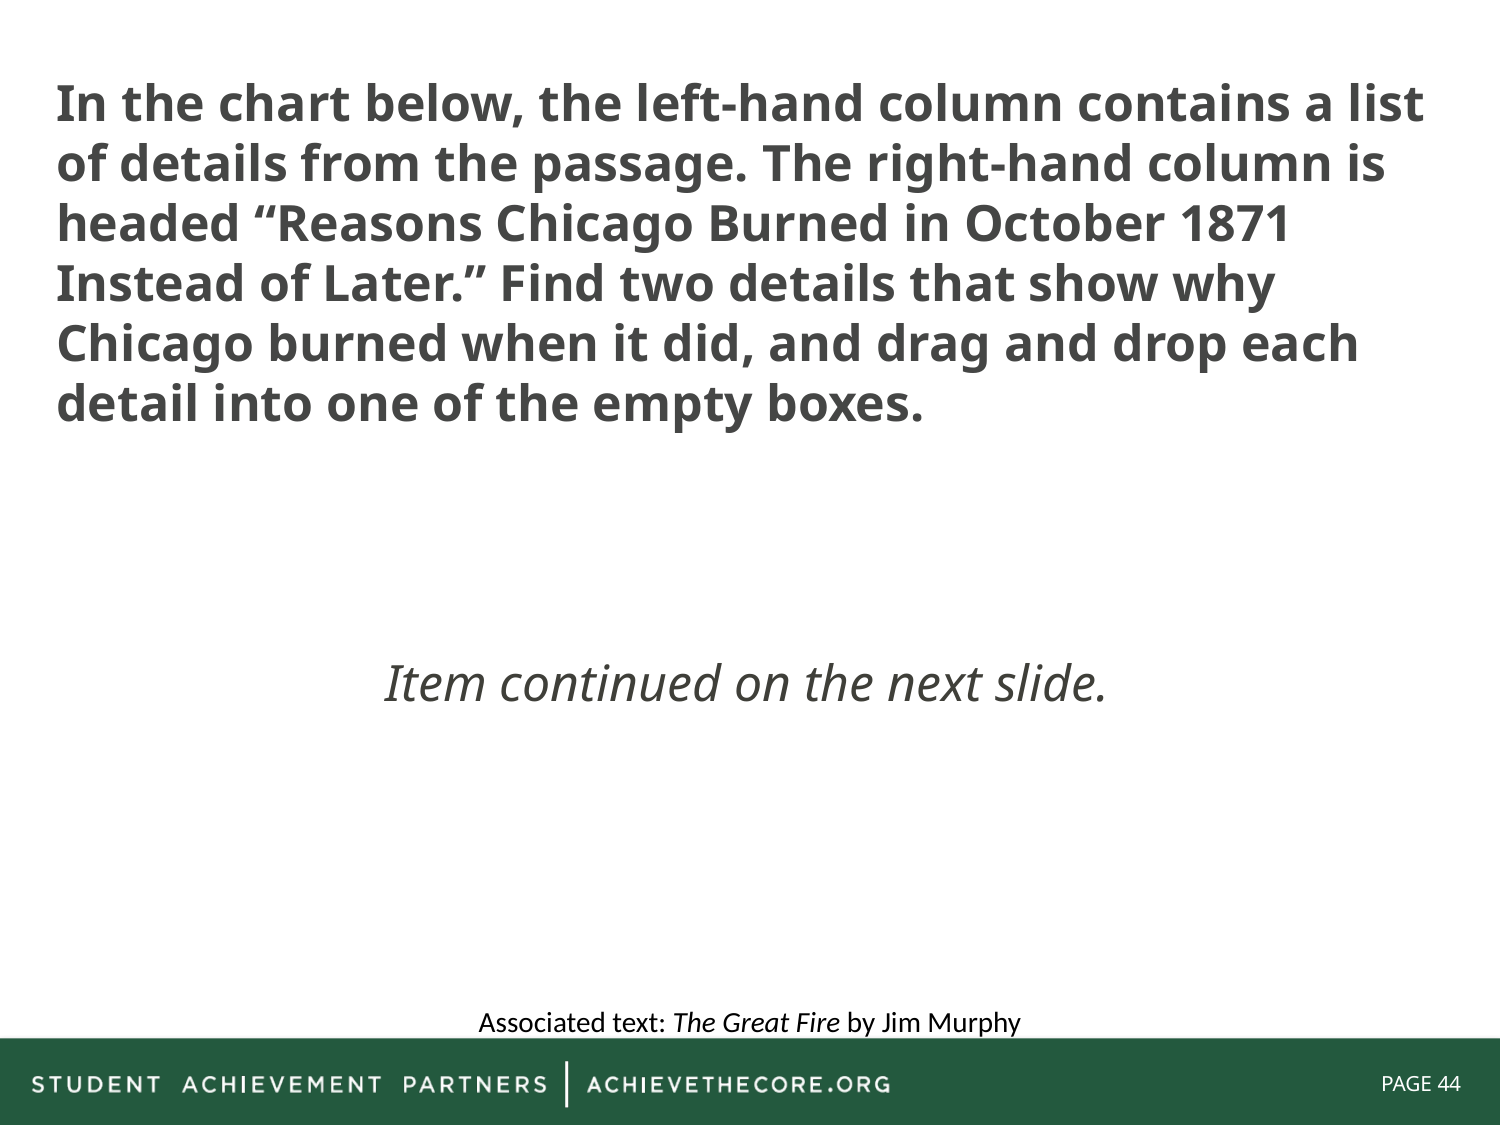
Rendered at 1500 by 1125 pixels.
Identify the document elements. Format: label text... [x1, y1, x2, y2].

list In the chart below, the left-hand column contains a list of details from the passage. The right-hand column is headed “Reasons Chicago Burned in October 1871 Instead of Later.” Find two details that show why Chicago burned when it did, and drag and drop each detail into one of the empty boxes. Item continued on the next slide. [41, 64, 1468, 995]
text_box Associated text: The Great Fire by Jim Murphy [0, 995, 1500, 1046]
